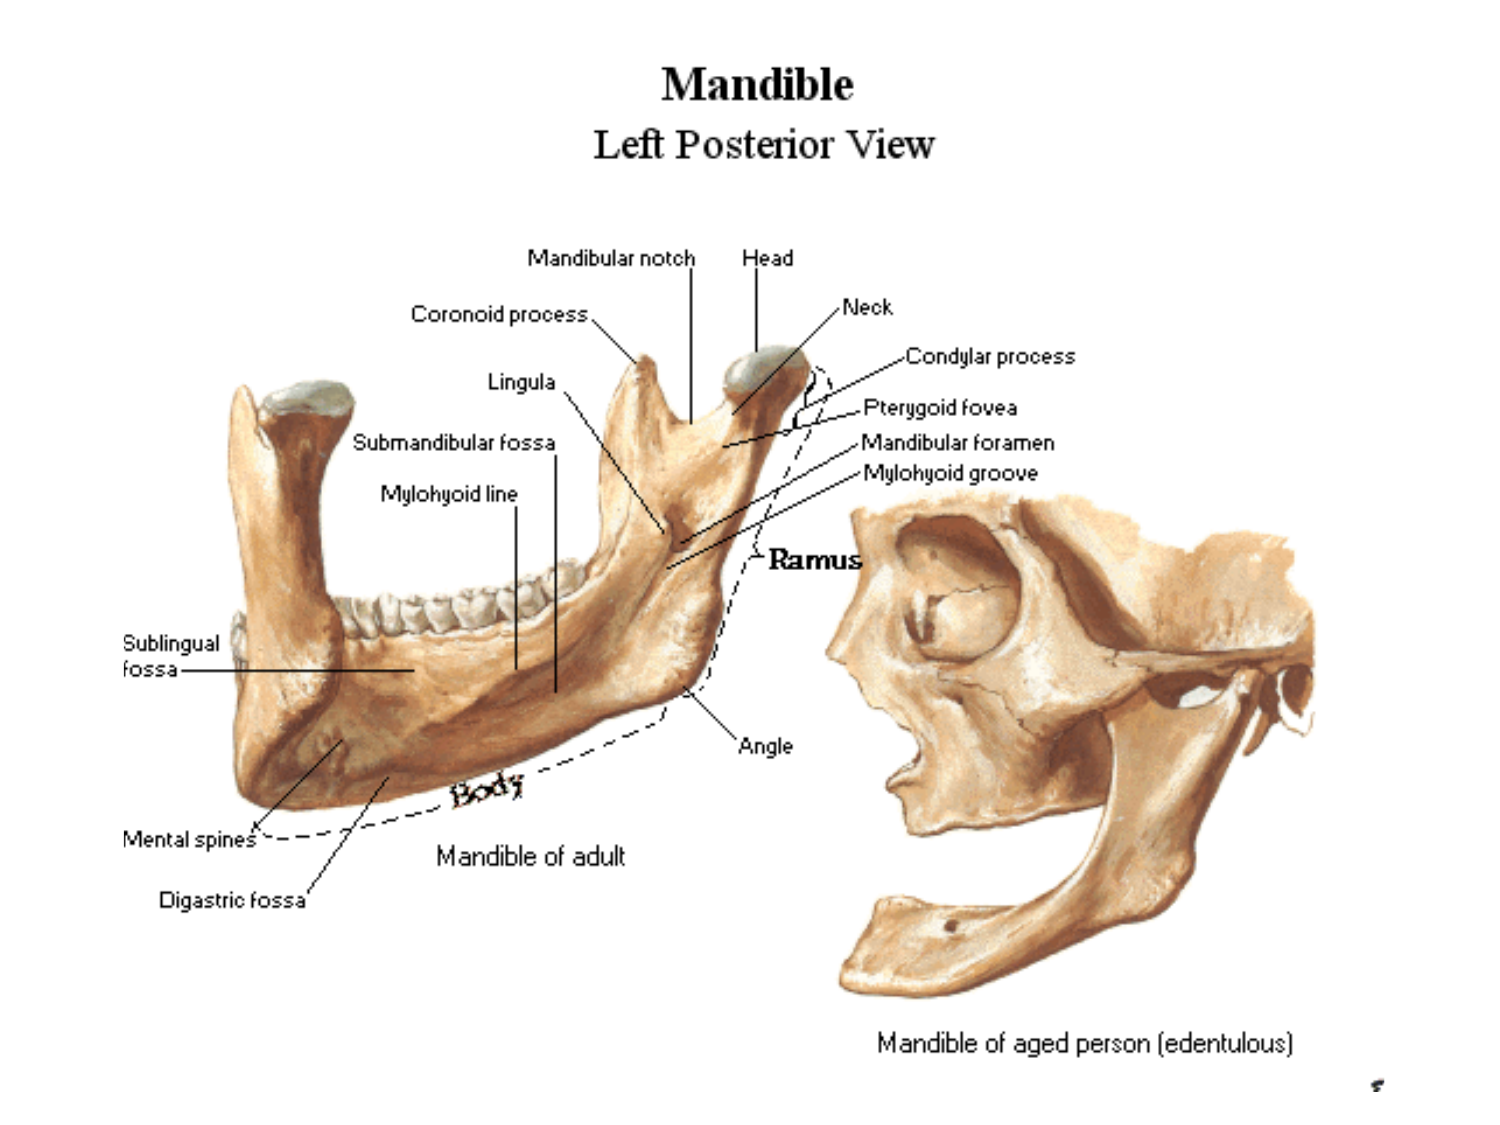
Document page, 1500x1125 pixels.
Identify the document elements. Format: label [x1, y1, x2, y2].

picture [123, 54, 1385, 1093]
